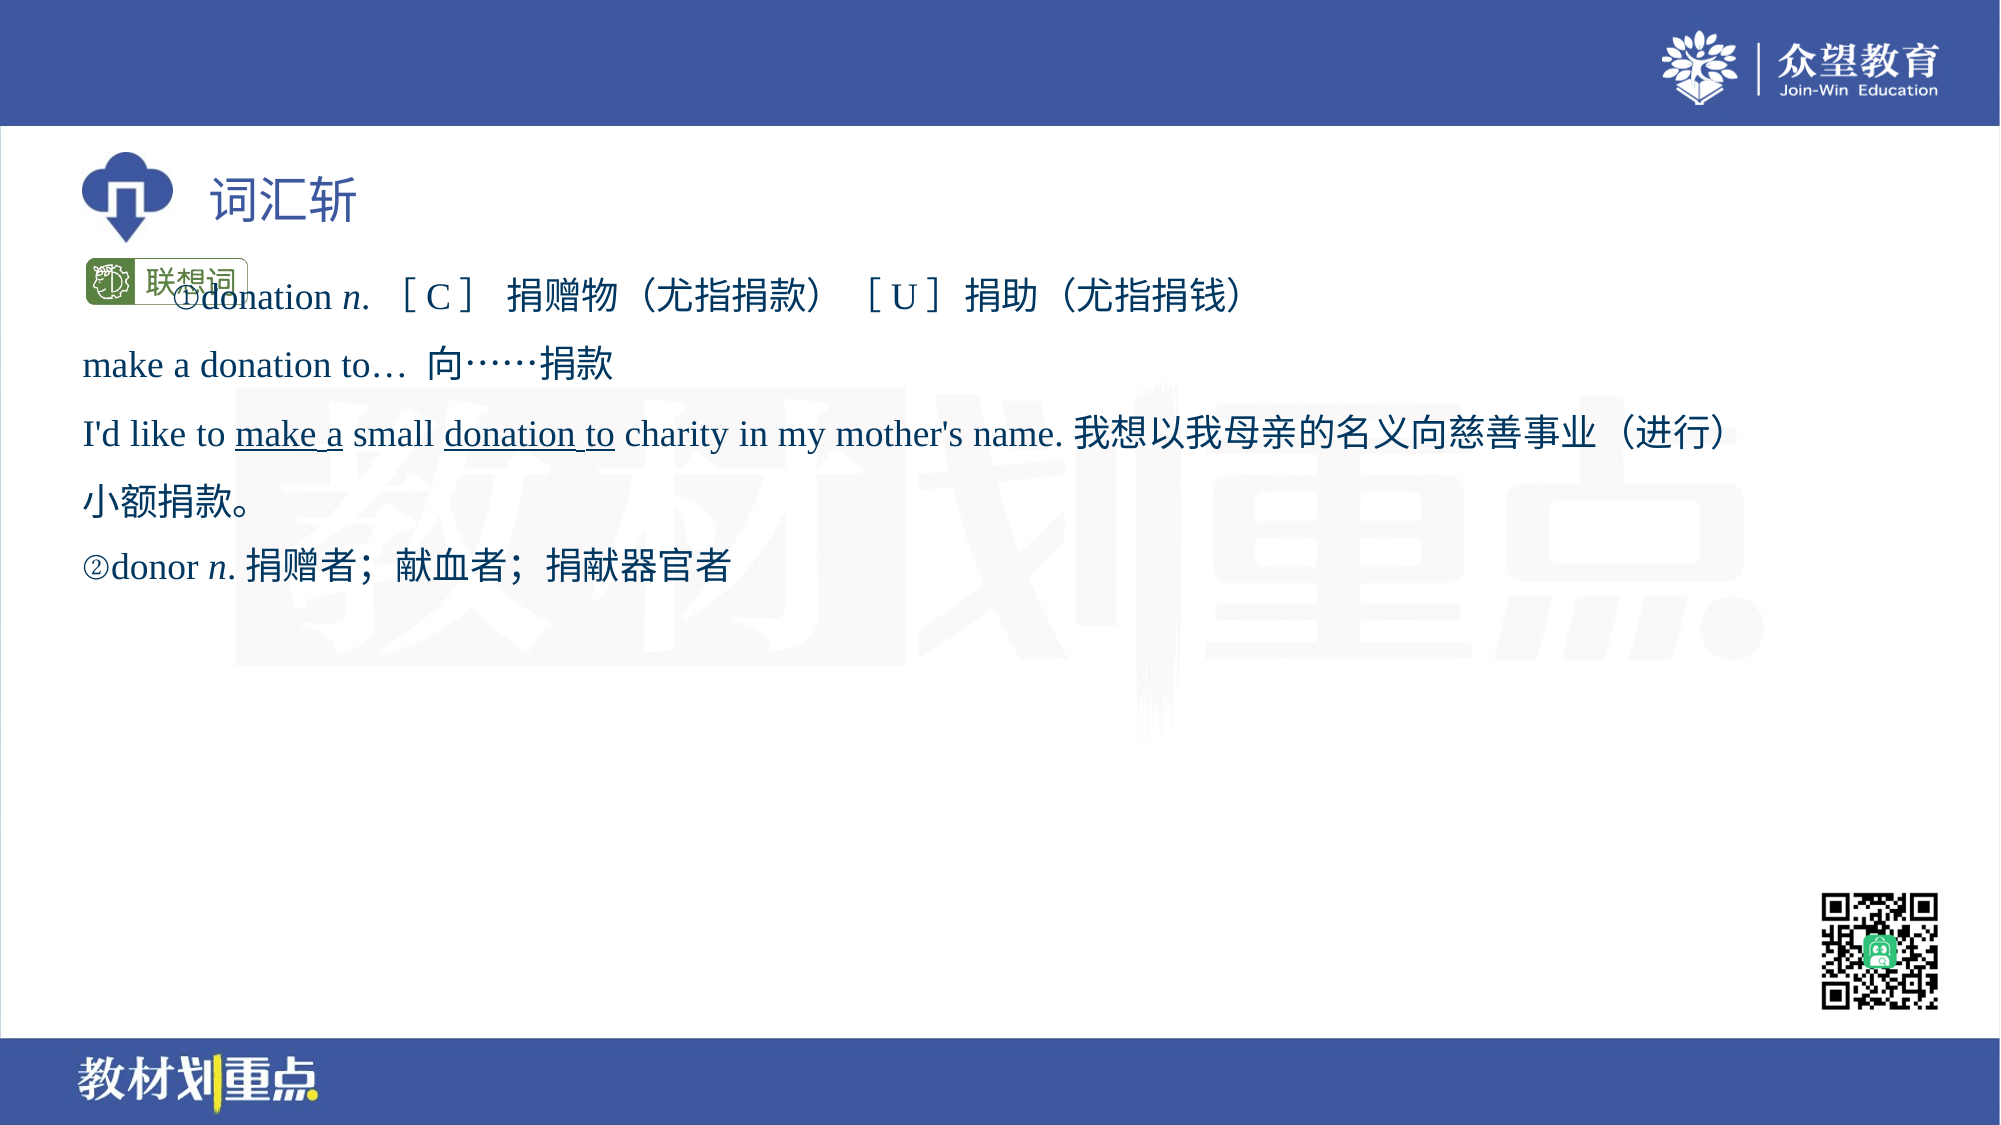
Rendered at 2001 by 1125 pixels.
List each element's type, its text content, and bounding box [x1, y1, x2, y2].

picture [0, 0, 2000, 1125]
text_box ①donation n.［C］ 捐赠物（尤指捐款）［U］捐助（尤指捐钱） make a donation to… 向……捐款 I'd like to make a small donation to charity in my mother's name.我想以我母亲的名义向慈善事业（进行） 小额捐款。 ②donor n.捐赠者；献血者；捐献器官者 [82, 247, 1817, 581]
